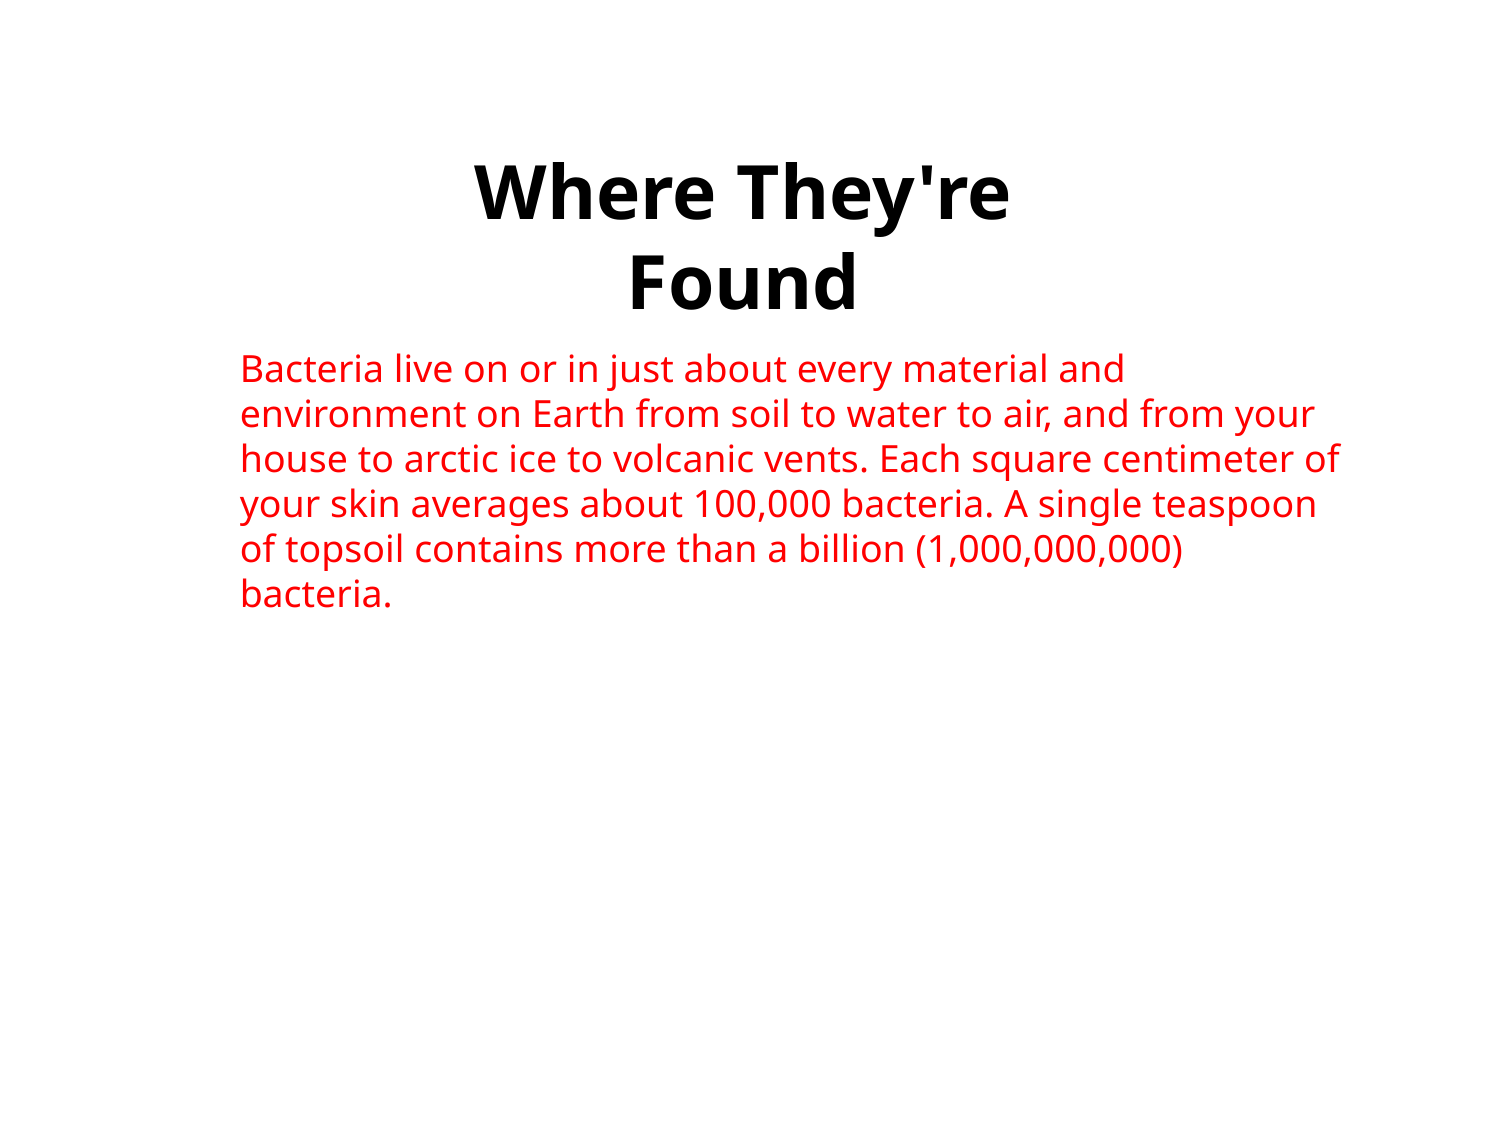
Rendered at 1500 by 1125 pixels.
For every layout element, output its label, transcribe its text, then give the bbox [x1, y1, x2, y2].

text_box Where They're Found [337, 137, 1150, 333]
text_box Bacteria live on or in just about every material and environment on Earth from soil to water to air, and from your house to arctic ice to volcanic vents. Each square centimeter of your skin averages about 100,000 bacteria. A single teaspoon of topsoil contains more than a billion (1,000,000,000) bacteria. [224, 337, 1363, 623]
